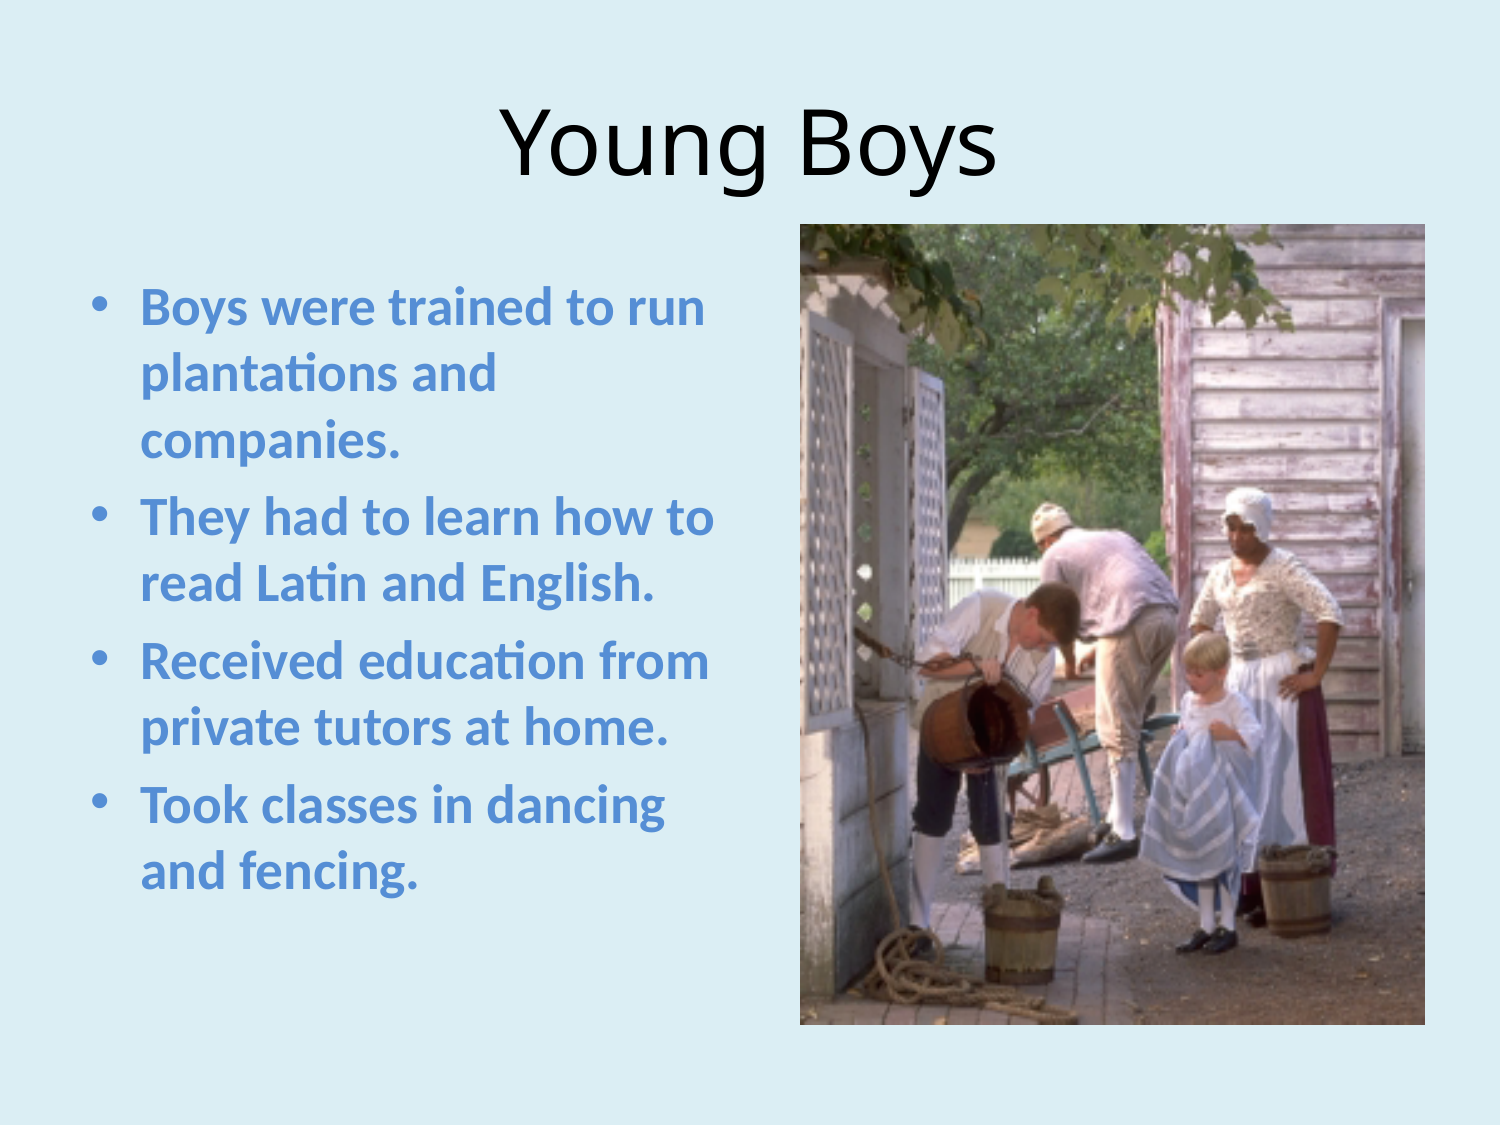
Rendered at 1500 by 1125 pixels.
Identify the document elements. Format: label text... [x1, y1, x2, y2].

picture [799, 224, 1426, 1026]
title Young Boys [75, 45, 1425, 233]
list Boys were trained to run plantations and companies. They had to learn how to read Latin and English. Received education from private tutors at home. Took classes in dancing and fencing. [75, 262, 750, 1005]
